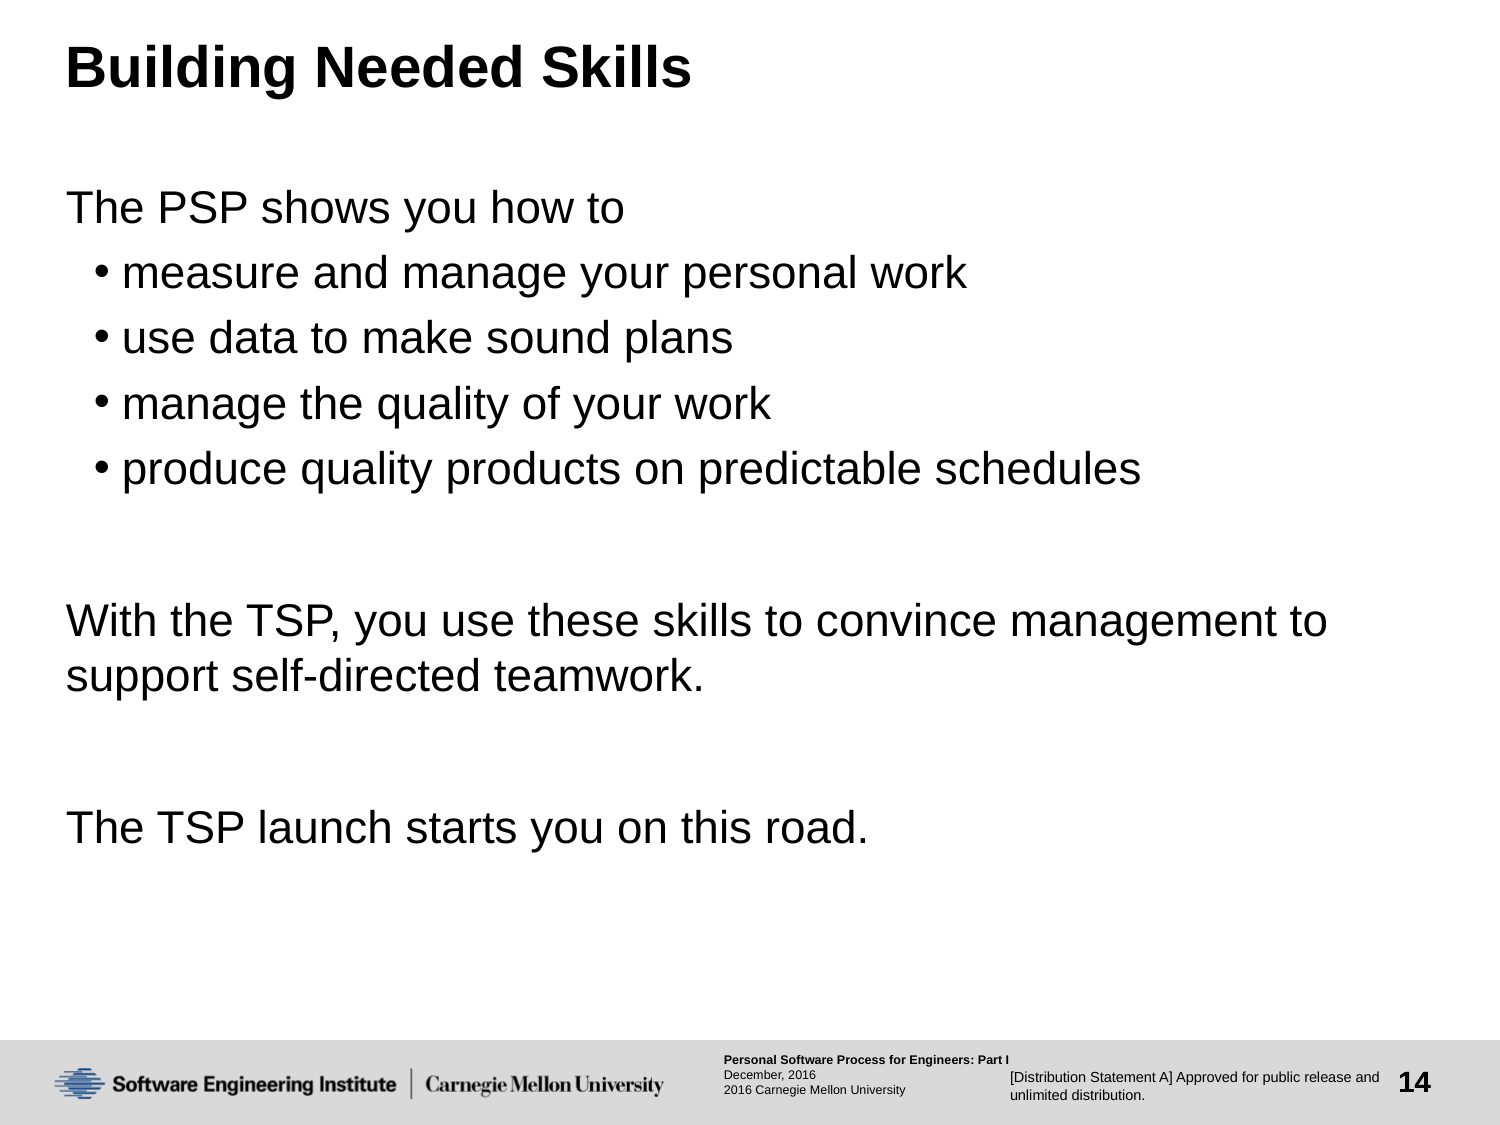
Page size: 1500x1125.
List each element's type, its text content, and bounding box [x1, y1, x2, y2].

picture [46, 1061, 673, 1104]
list The PSP shows you how to measure and manage your personal work use data to make sound plans manage the quality of your work produce quality products on predictable schedules With the TSP, you use these skills to convince management to support self-directed teamwork. The TSP launch starts you on this road. [65, 177, 1431, 1000]
title Building Needed Skills [65, 37, 1313, 148]
